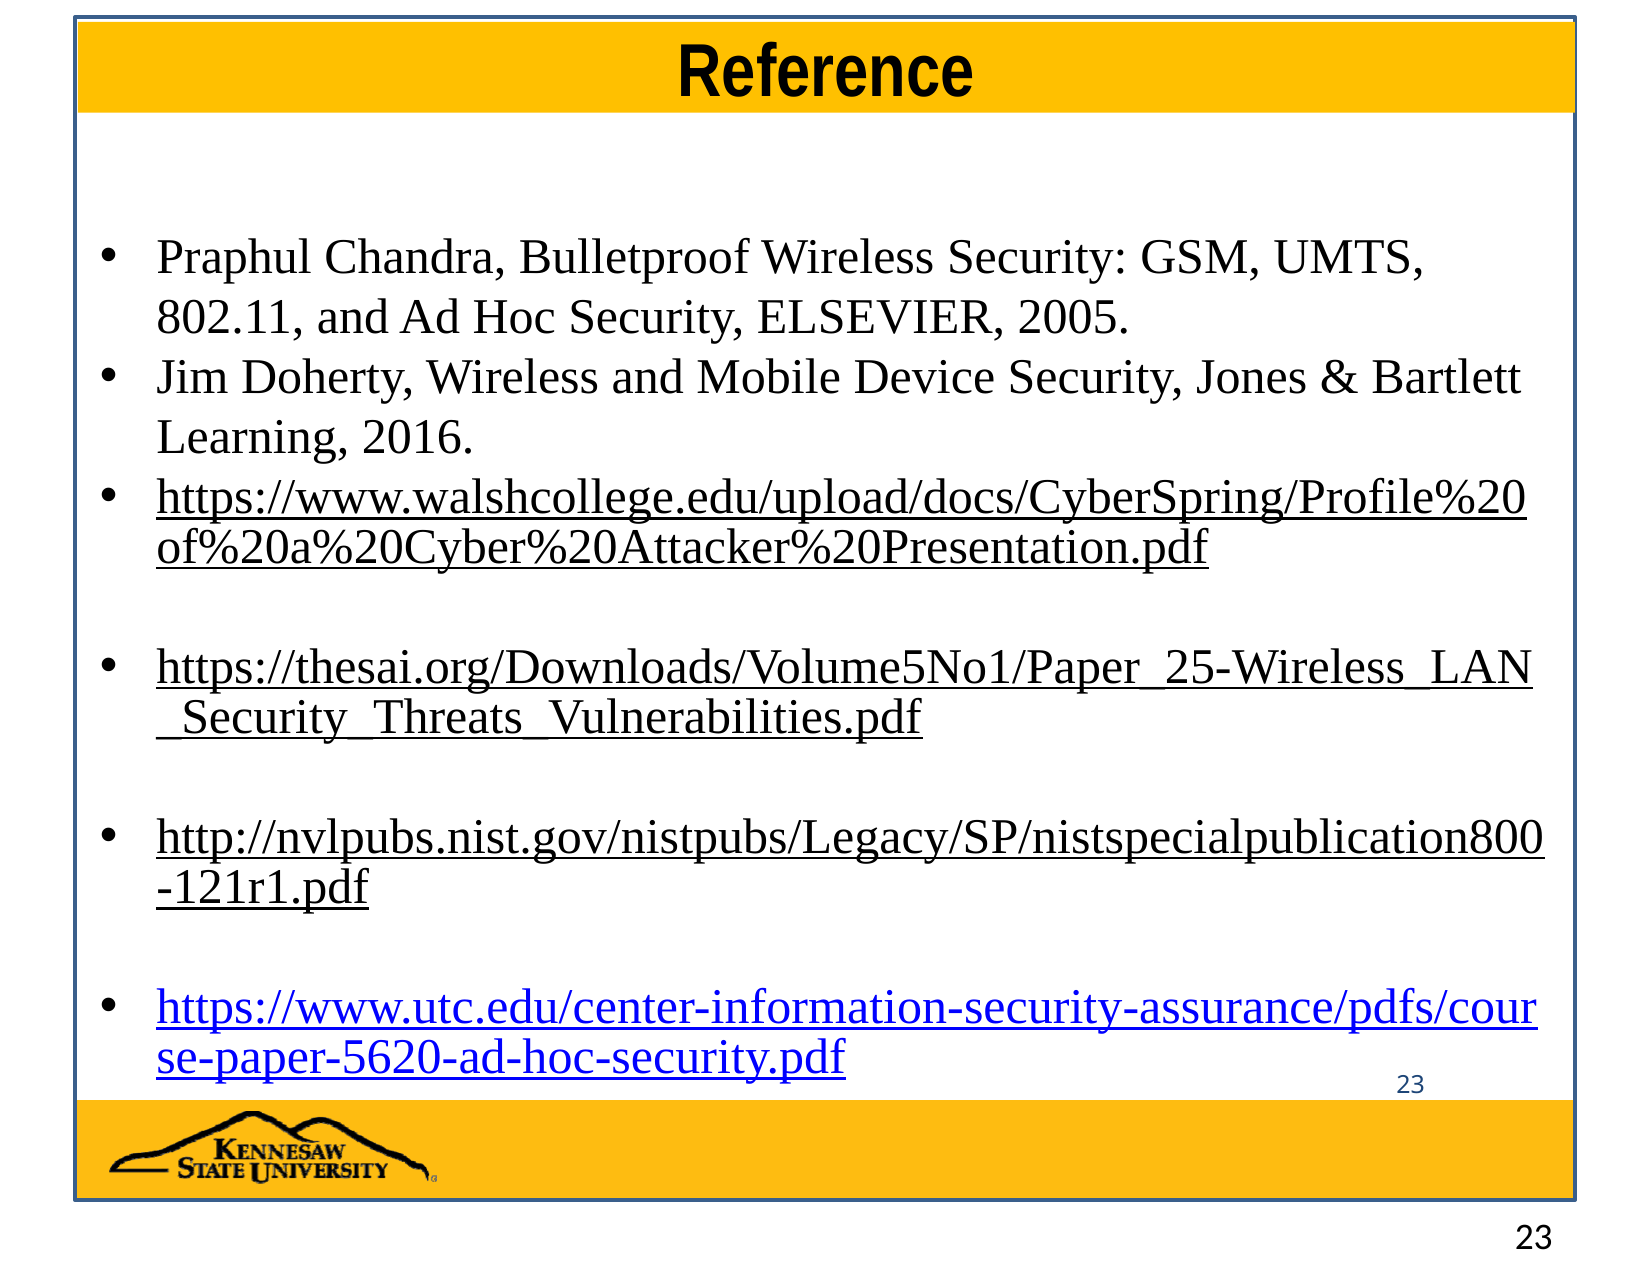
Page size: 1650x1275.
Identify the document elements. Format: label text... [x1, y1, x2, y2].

picture [108, 1111, 437, 1184]
list Praphul Chandra, Bulletproof Wireless Security: GSM, UMTS, 802.11, and Ad Hoc Security, ELSEVIER, 2005. Jim Doherty, Wireless and Mobile Device Security, Jones & Bartlett Learning, 2016. https://www.walshcollege.edu/upload/docs/CyberSpring/Profile%20of%20a%20Cyber%20Attacker%20Presentation.pdf https://thesai.org/Downloads/Volume5No1/Paper_25-Wireless_LAN_Security_Threats_Vulnerabilities.pdf http://nvlpubs.nist.gov/nistpubs/Legacy/SP/nistspecialpublication800-121r1.pdf https://www.utc.edu/center-information-security-assurance/pdfs/course-paper-5620-ad-hoc-security.pdf [99, 223, 1550, 1032]
title Reference [77, 21, 1575, 113]
slide_number 23 [1299, 1042, 1425, 1103]
